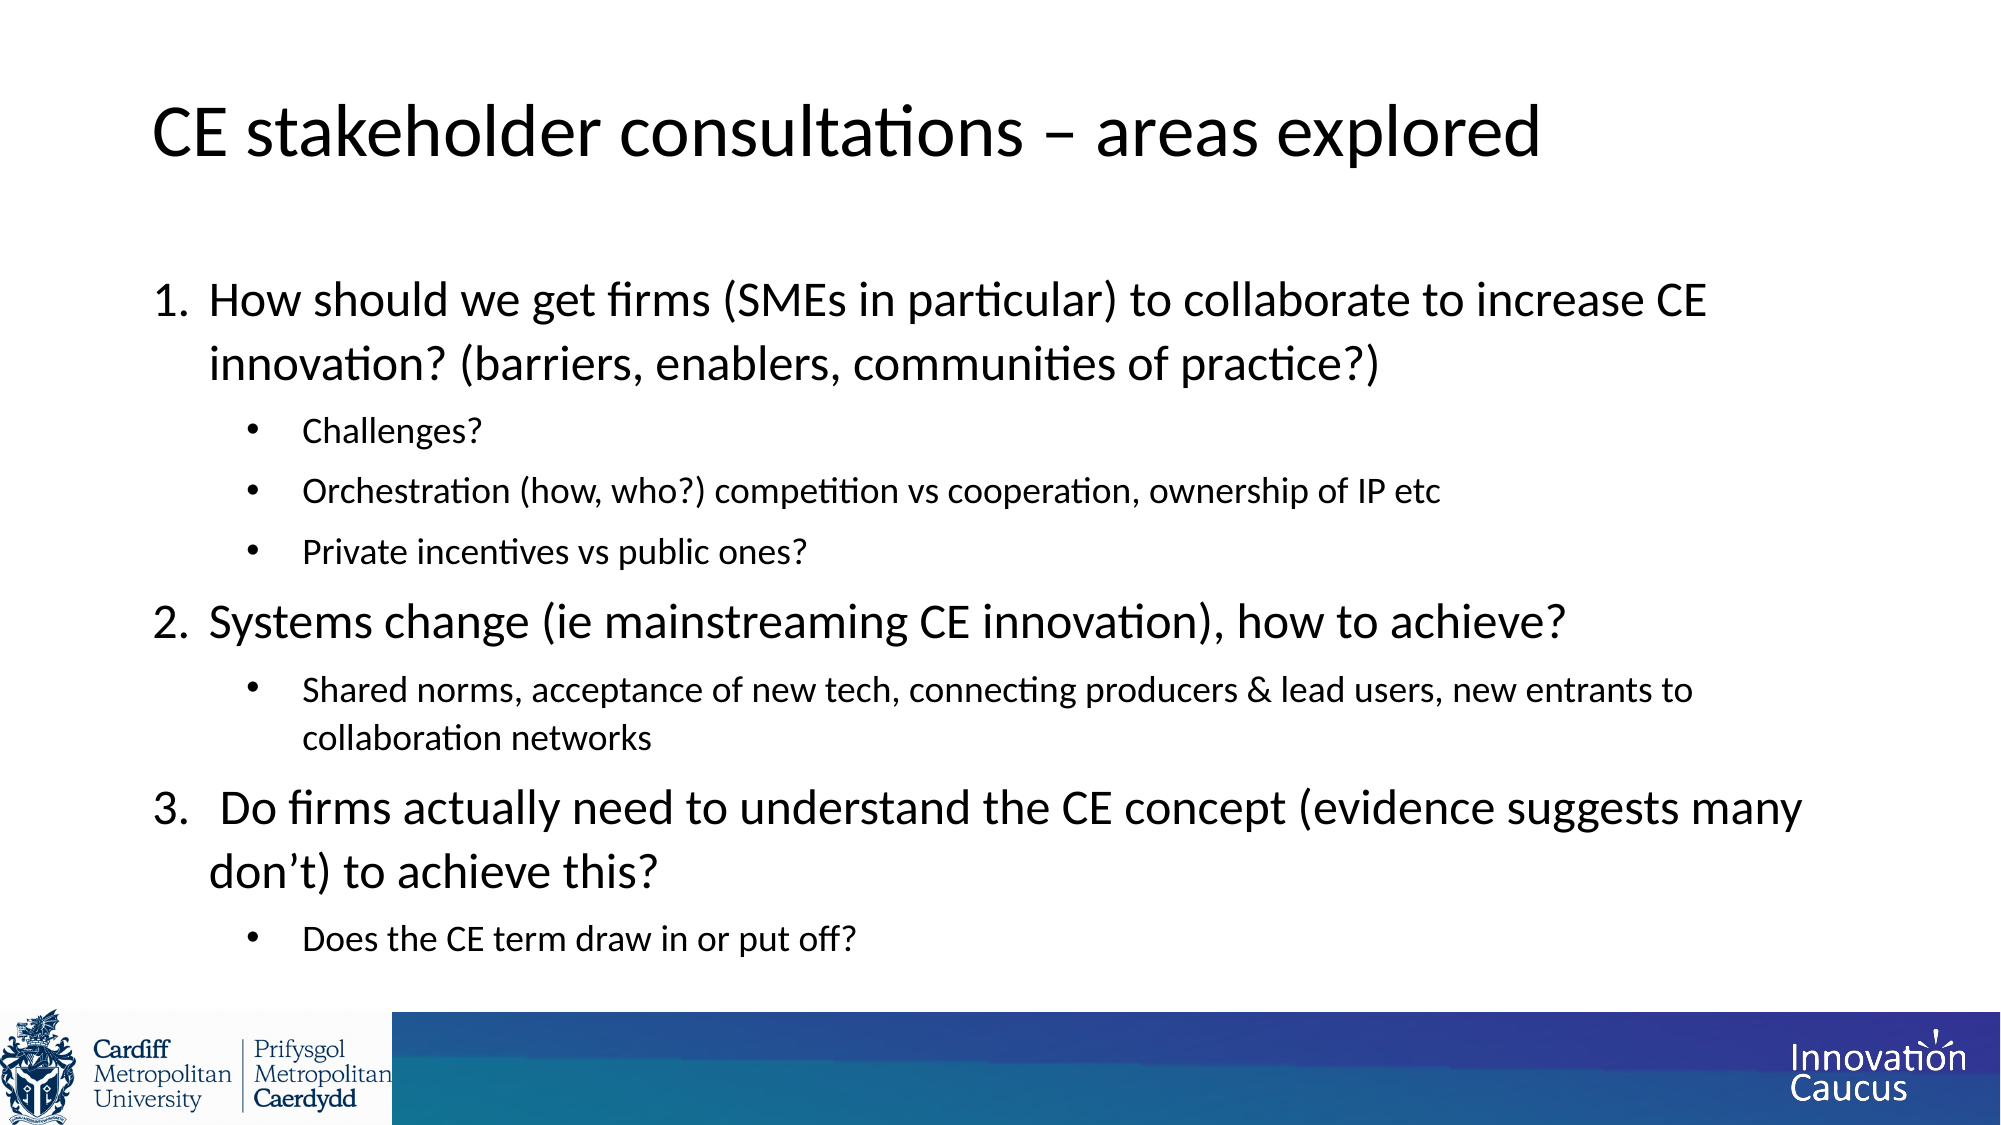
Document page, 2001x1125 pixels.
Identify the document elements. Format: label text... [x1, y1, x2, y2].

title CE stakeholder consultations – areas explored [137, 59, 1863, 205]
list How should we get firms (SMEs in particular) to collaborate to increase CE innovation? (barriers, enablers, communities of practice?) Challenges? Orchestration (how, who?) competition vs cooperation, ownership of IP etc Private incentives vs public ones? Systems change (ie mainstreaming CE innovation), how to achieve? Shared norms, acceptance of new tech, connecting producers & lead users, new entrants to collaboration networks Do firms actually need to understand the CE concept (evidence suggests many don’t) to achieve this? Does the CE term draw in or put off? [137, 254, 1863, 1020]
picture [0, 1009, 2000, 1125]
